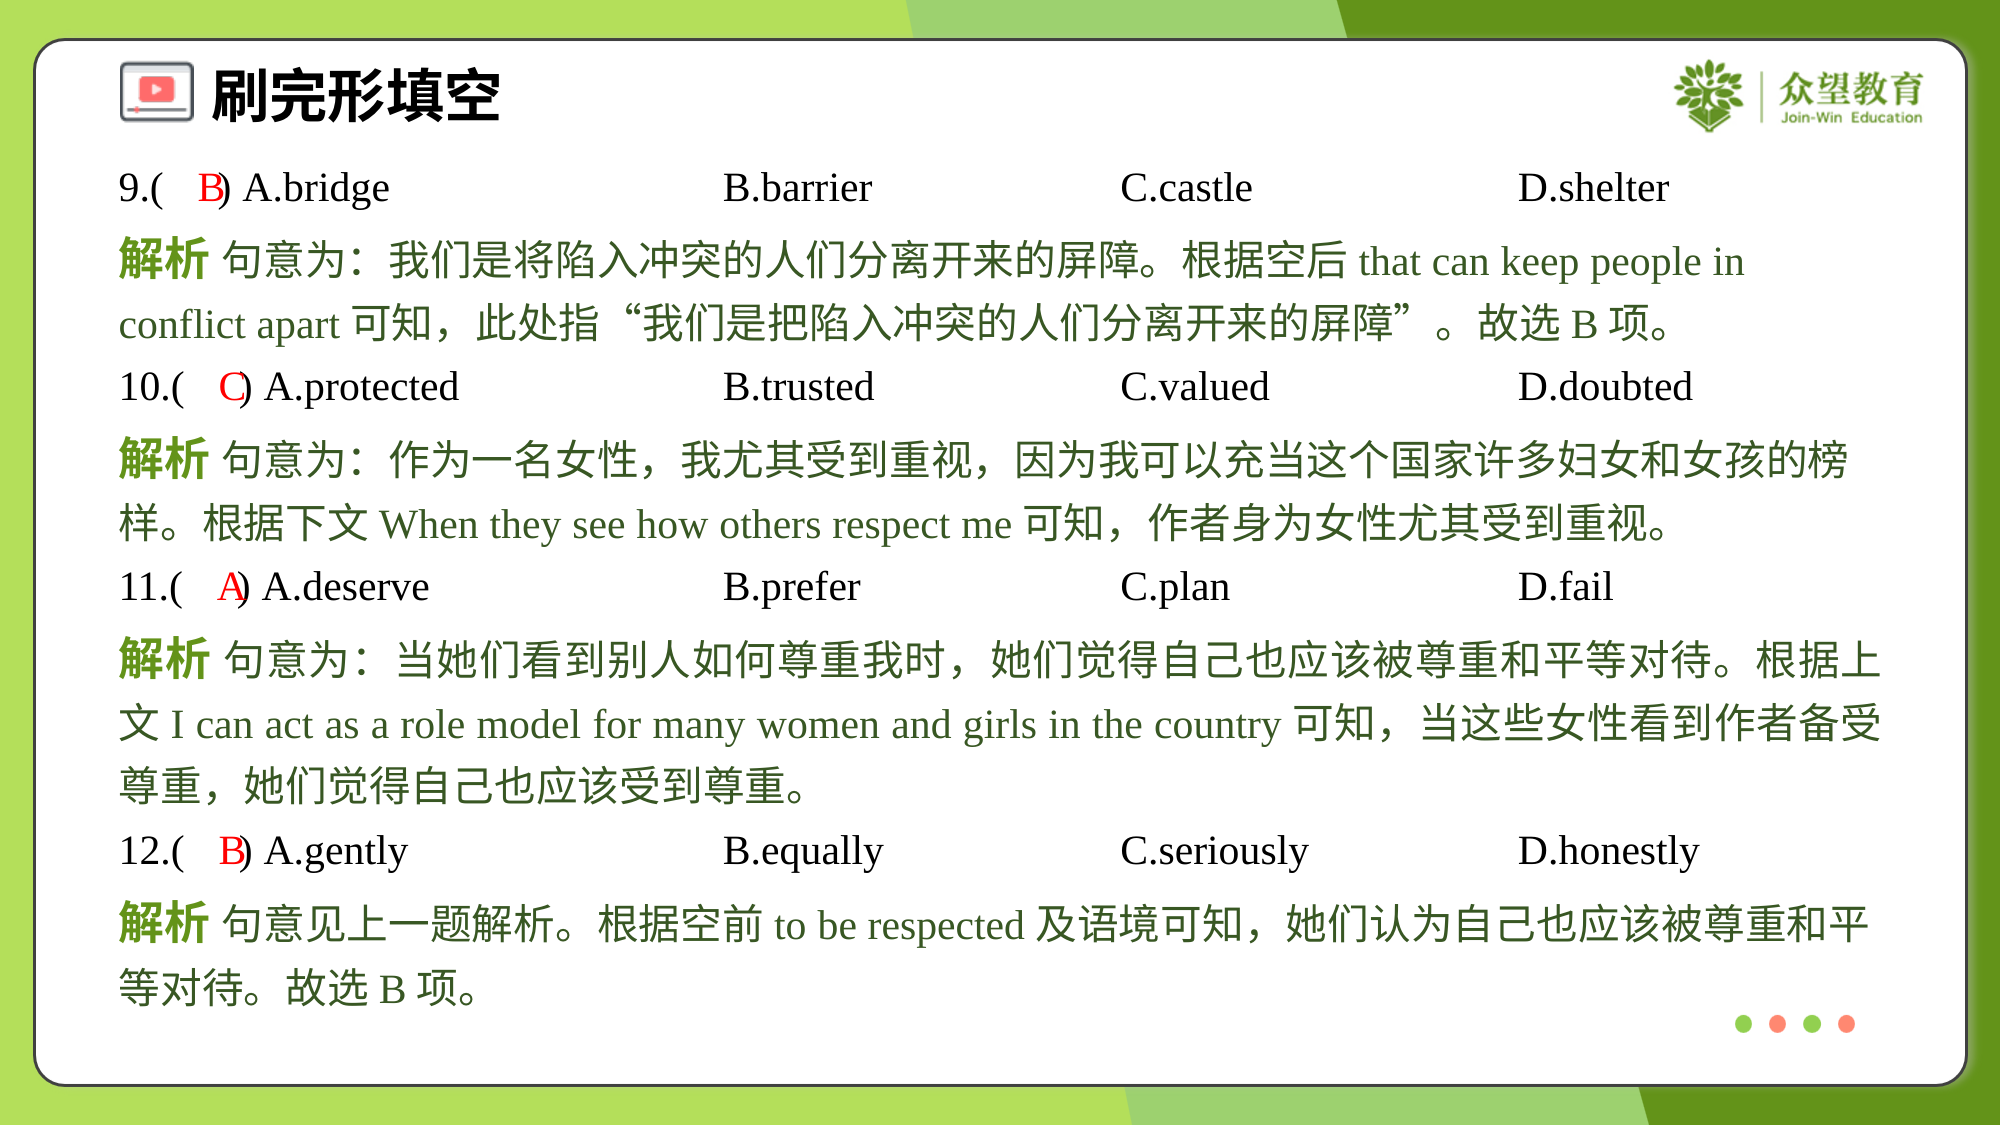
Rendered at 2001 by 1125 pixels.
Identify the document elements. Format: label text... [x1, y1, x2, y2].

text_box 解析 句意为：作为一名女性，我尤其受到重视，因为我可以充当这个国家许多妇女和女孩的榜样。根据下文When they see how others respect me可知，作者身为女性尤其受到重视。 [118, 415, 1883, 542]
text_box 解析 句意为：我们是将陷入冲突的人们分离开来的屏障。根据空后that can keep people in conflict apart可知，此处指“我们是把陷入冲突的人们分离开来的屏障”。故选B项。 [118, 215, 1883, 342]
text_box 12.( ) A.gently B.equally C.seriously D.honestly [252, 810, 1883, 868]
text_box 11.( ) A.deserve B.prefer C.plan D.fail [118, 546, 212, 604]
picture [0, 0, 2000, 1125]
text_box 解析 句意为：当她们看到别人如何尊重我时，她们觉得自己也应该被尊重和平等对待。根据上文I can act as a role model for many women and girls in the country可知，当这些女性看到作者备受尊重，她们觉得自己也应该受到尊重。 [118, 615, 1883, 805]
text_box 11.( ) A.deserve B.prefer C.plan D.fail [252, 546, 1883, 604]
text_box 12.( ) A.gently B.equally C.seriously D.honestly [118, 810, 213, 868]
text_box 10.( ) A.protected B.trusted C.valued D.doubted [252, 346, 1883, 404]
text_box A [212, 546, 252, 604]
text_box C [213, 346, 252, 404]
text_box B [192, 146, 231, 205]
text_box B [213, 810, 252, 869]
text_box 10.( ) A.protected B.trusted C.valued D.doubted [118, 346, 213, 404]
text_box 9.( ) A.bridge B.barrier C.castle D.shelter [231, 146, 1883, 204]
text_box 9.( ) A.bridge B.barrier C.castle D.shelter [118, 146, 192, 204]
text_box 解析 句意见上一题解析。根据空前to be respected及语境可知，她们认为自己也应该被尊重和平等对待。故选B项。 [118, 880, 1883, 1007]
